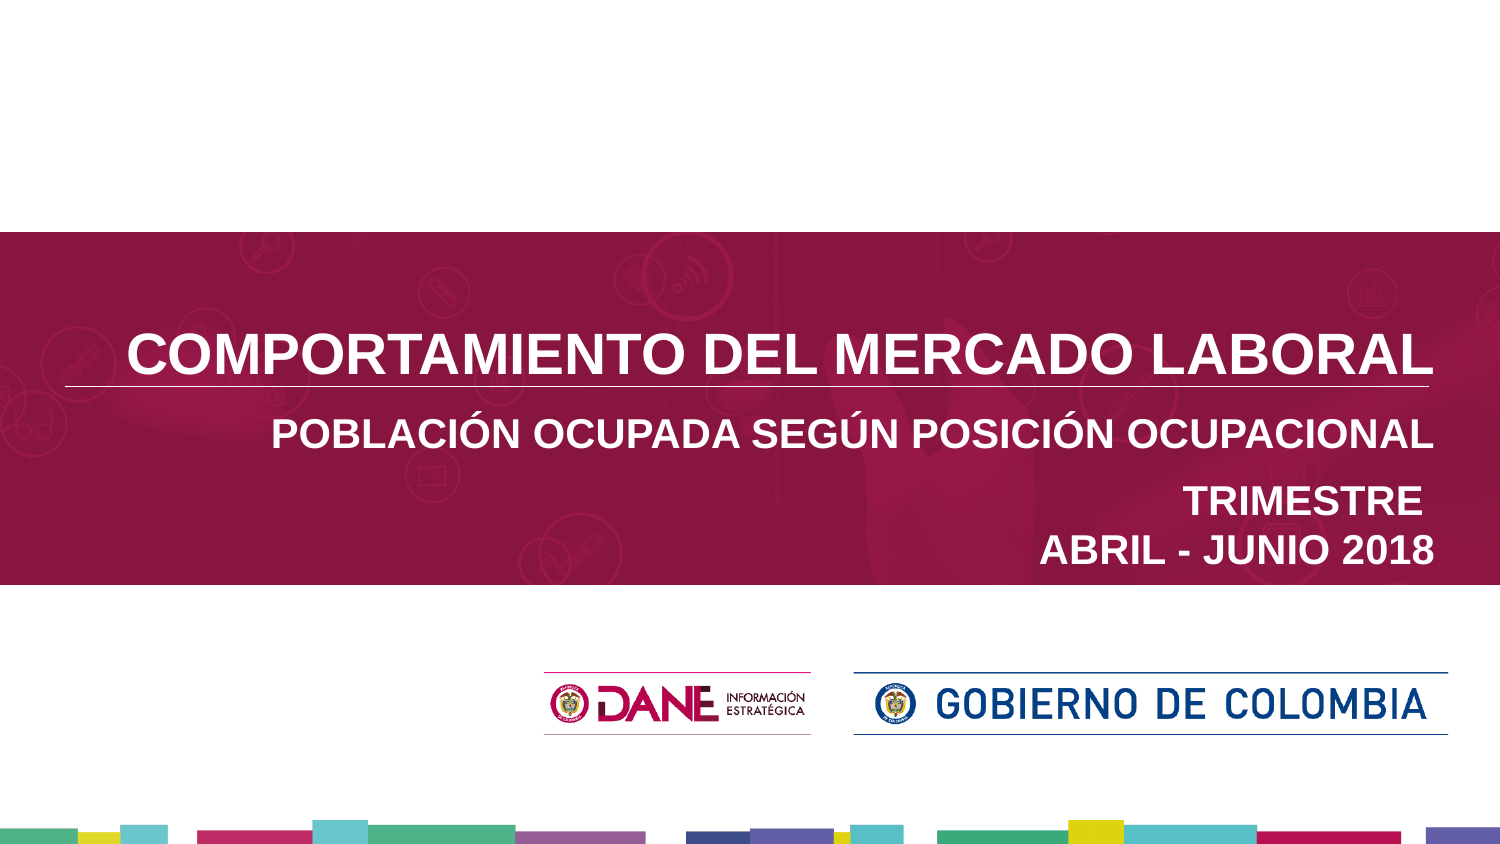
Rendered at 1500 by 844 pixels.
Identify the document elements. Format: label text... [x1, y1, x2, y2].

text_box TRIMESTRE ABRIL - JUNIO 2018 [572, 473, 1436, 586]
text_box POBLACIÓN OCUPADA SEGÚN POSICIÓN OCUPACIONAL [159, 406, 1435, 457]
picture [0, 820, 1500, 844]
picture [537, 664, 1453, 741]
text_box COMPORTAMIENTO DEL MERCADO LABORAL [76, 234, 1436, 387]
picture [0, 232, 1500, 585]
